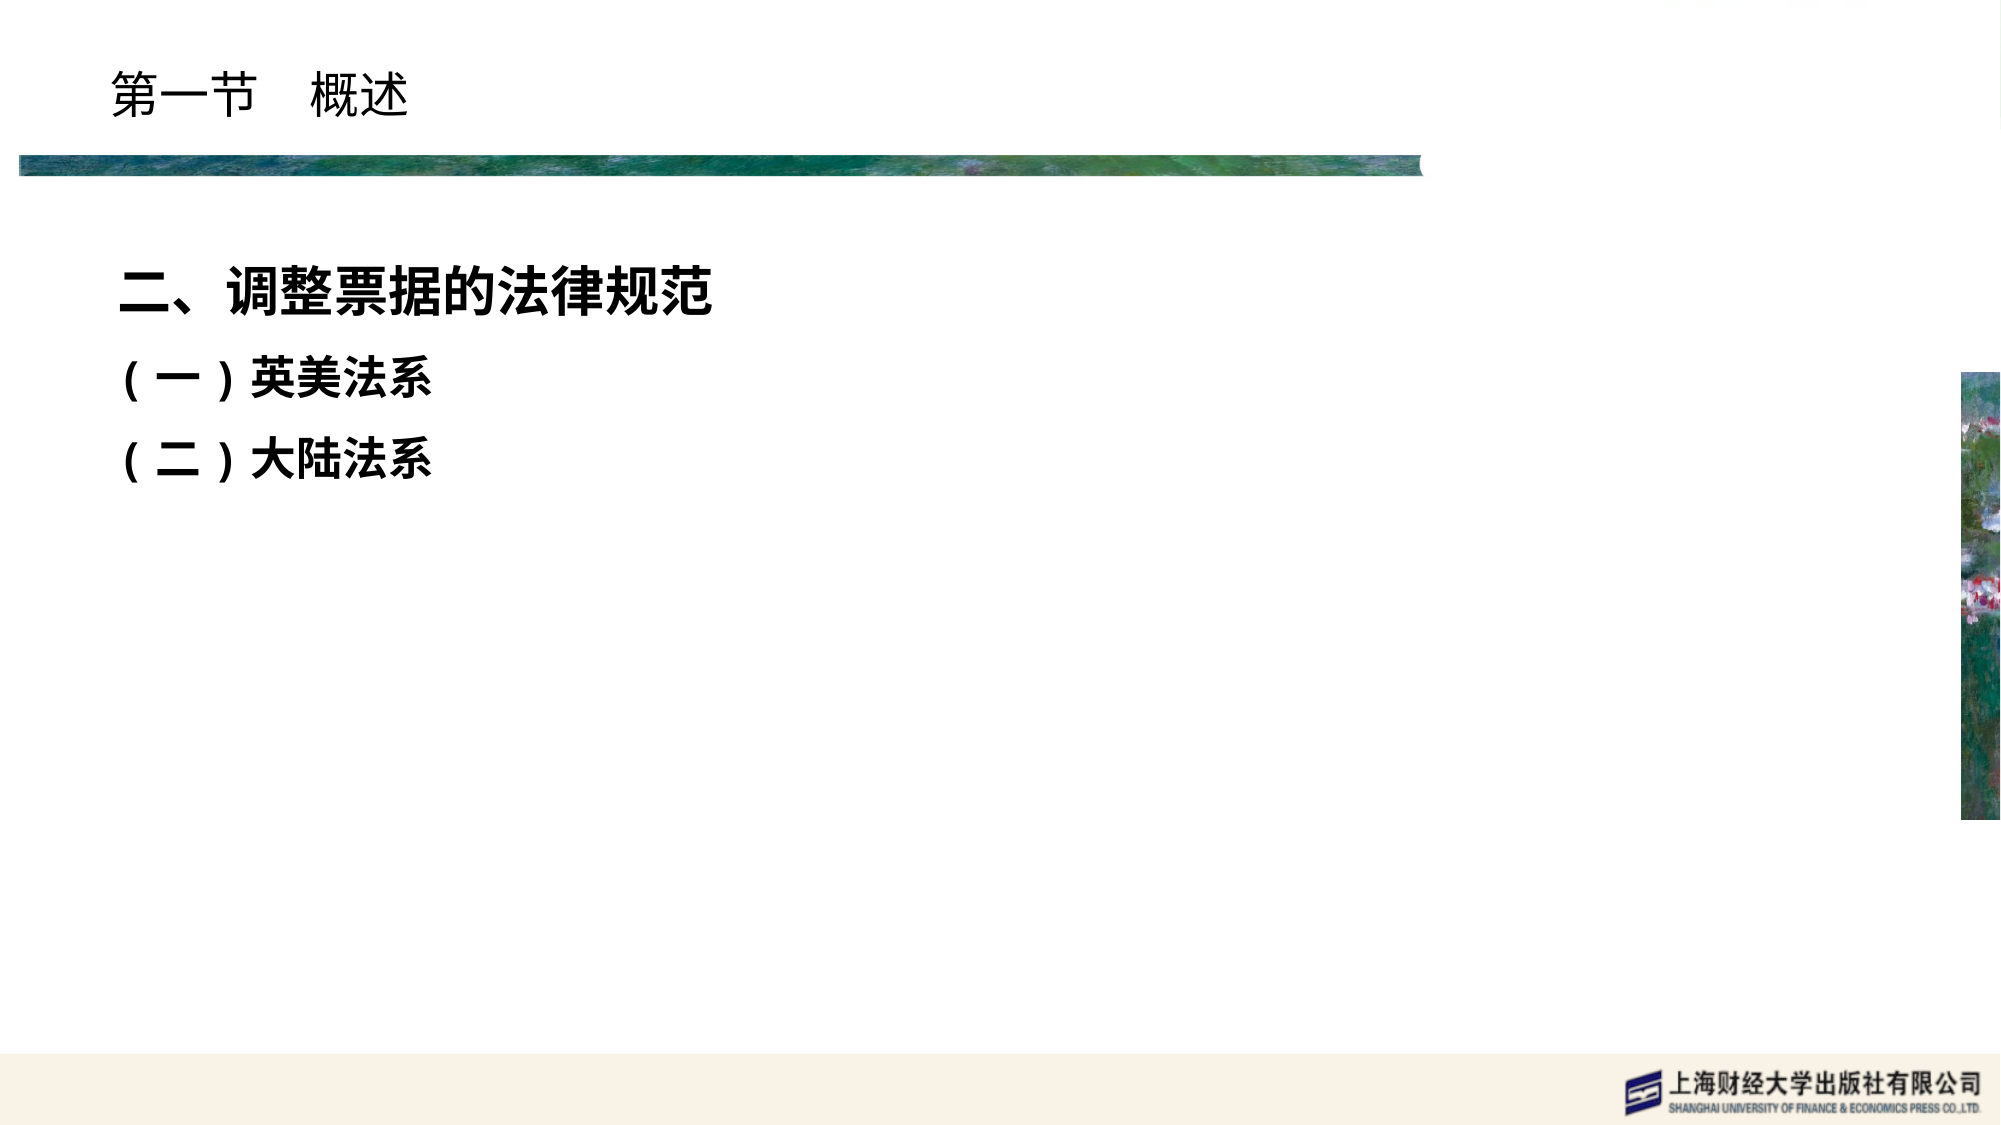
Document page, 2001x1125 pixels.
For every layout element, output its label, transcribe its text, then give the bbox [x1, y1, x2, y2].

title 第一节 概述 [94, 42, 1451, 146]
picture [0, 0, 2001, 1125]
list 二、调整票据的法律规范 (一)英美法系 (二)大陆法系 [102, 233, 1898, 1032]
